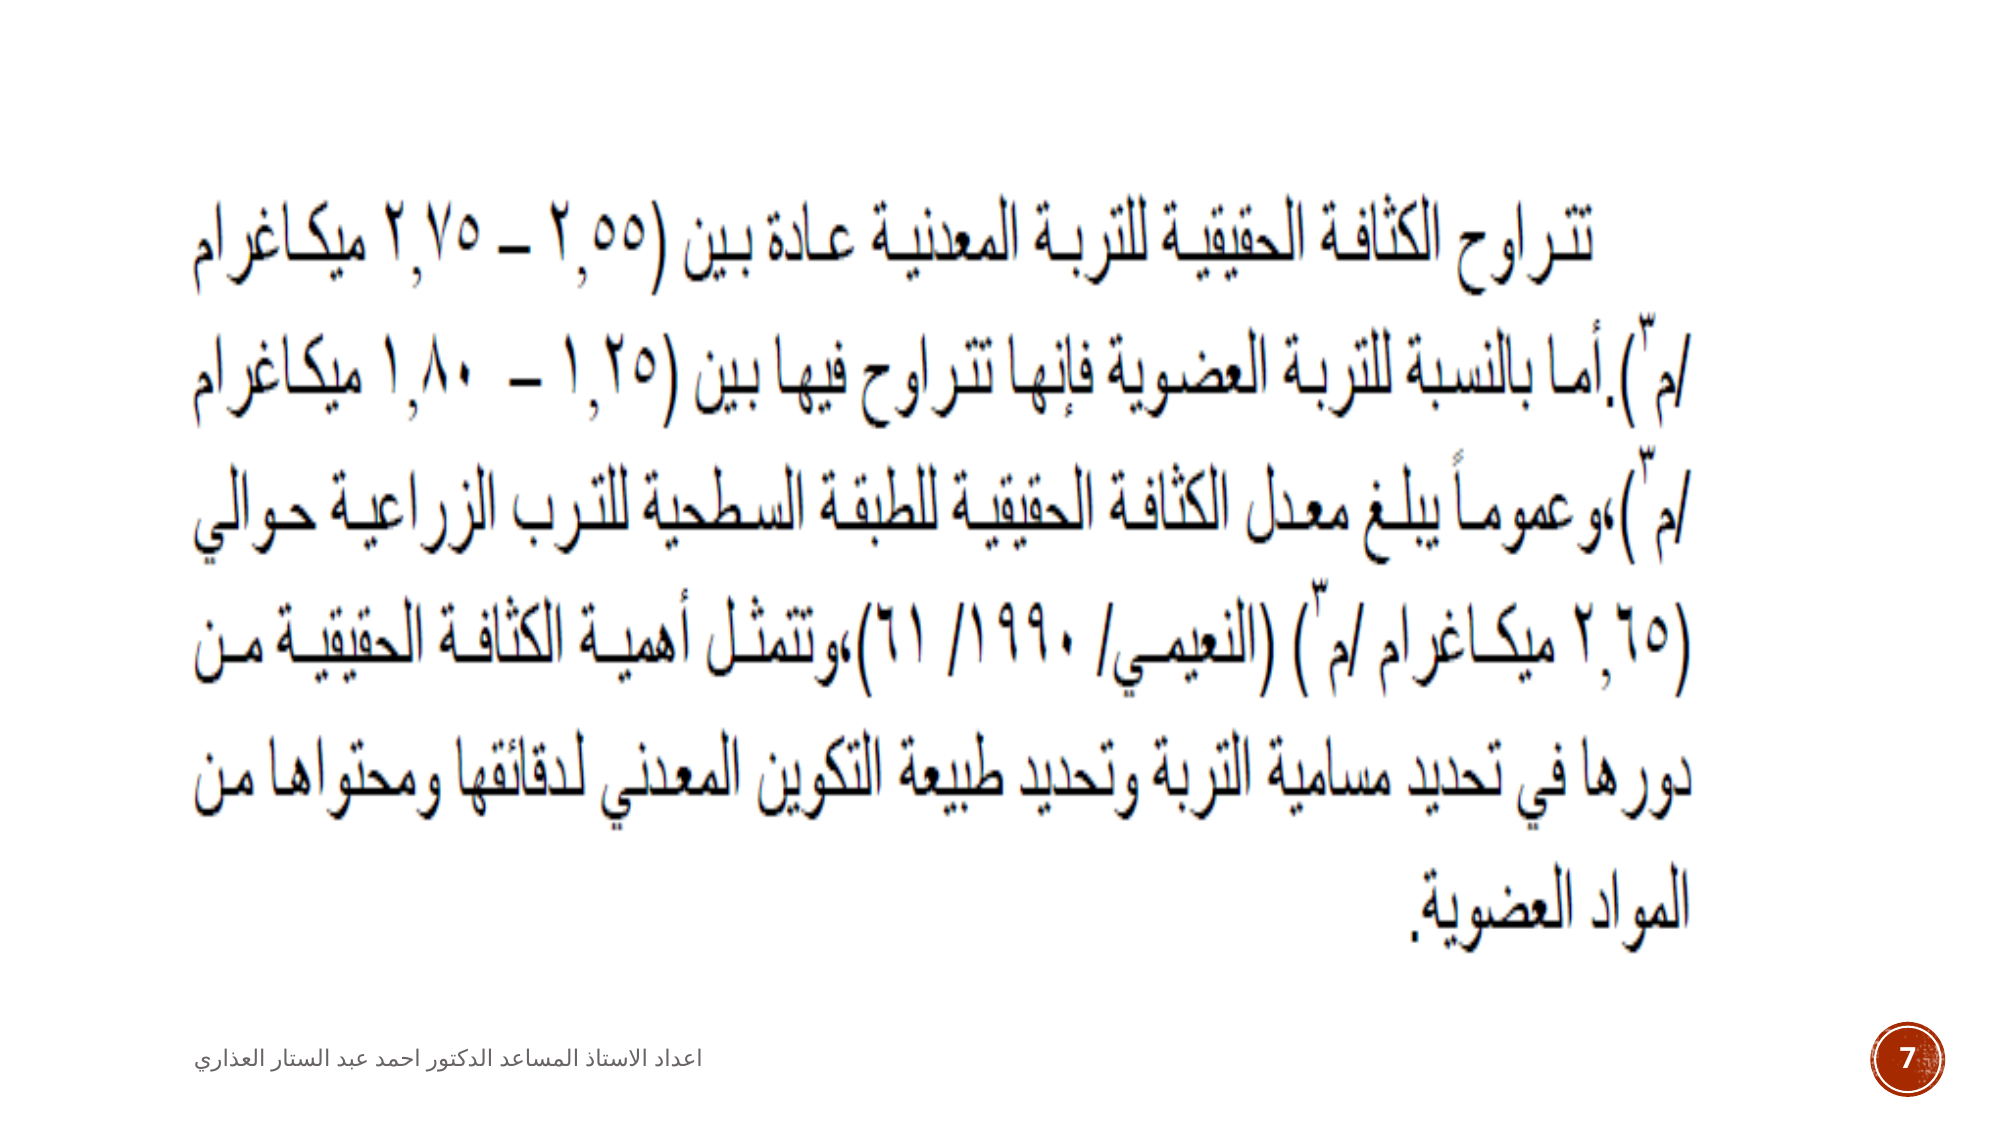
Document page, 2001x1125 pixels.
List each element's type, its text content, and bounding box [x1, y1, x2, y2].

slide_number 7 [1855, 1028, 1961, 1089]
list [192, 137, 1758, 968]
footer اعداد الاستاذ المساعد الدكتور احمد عبد الستار العذاري [178, 1028, 1217, 1089]
